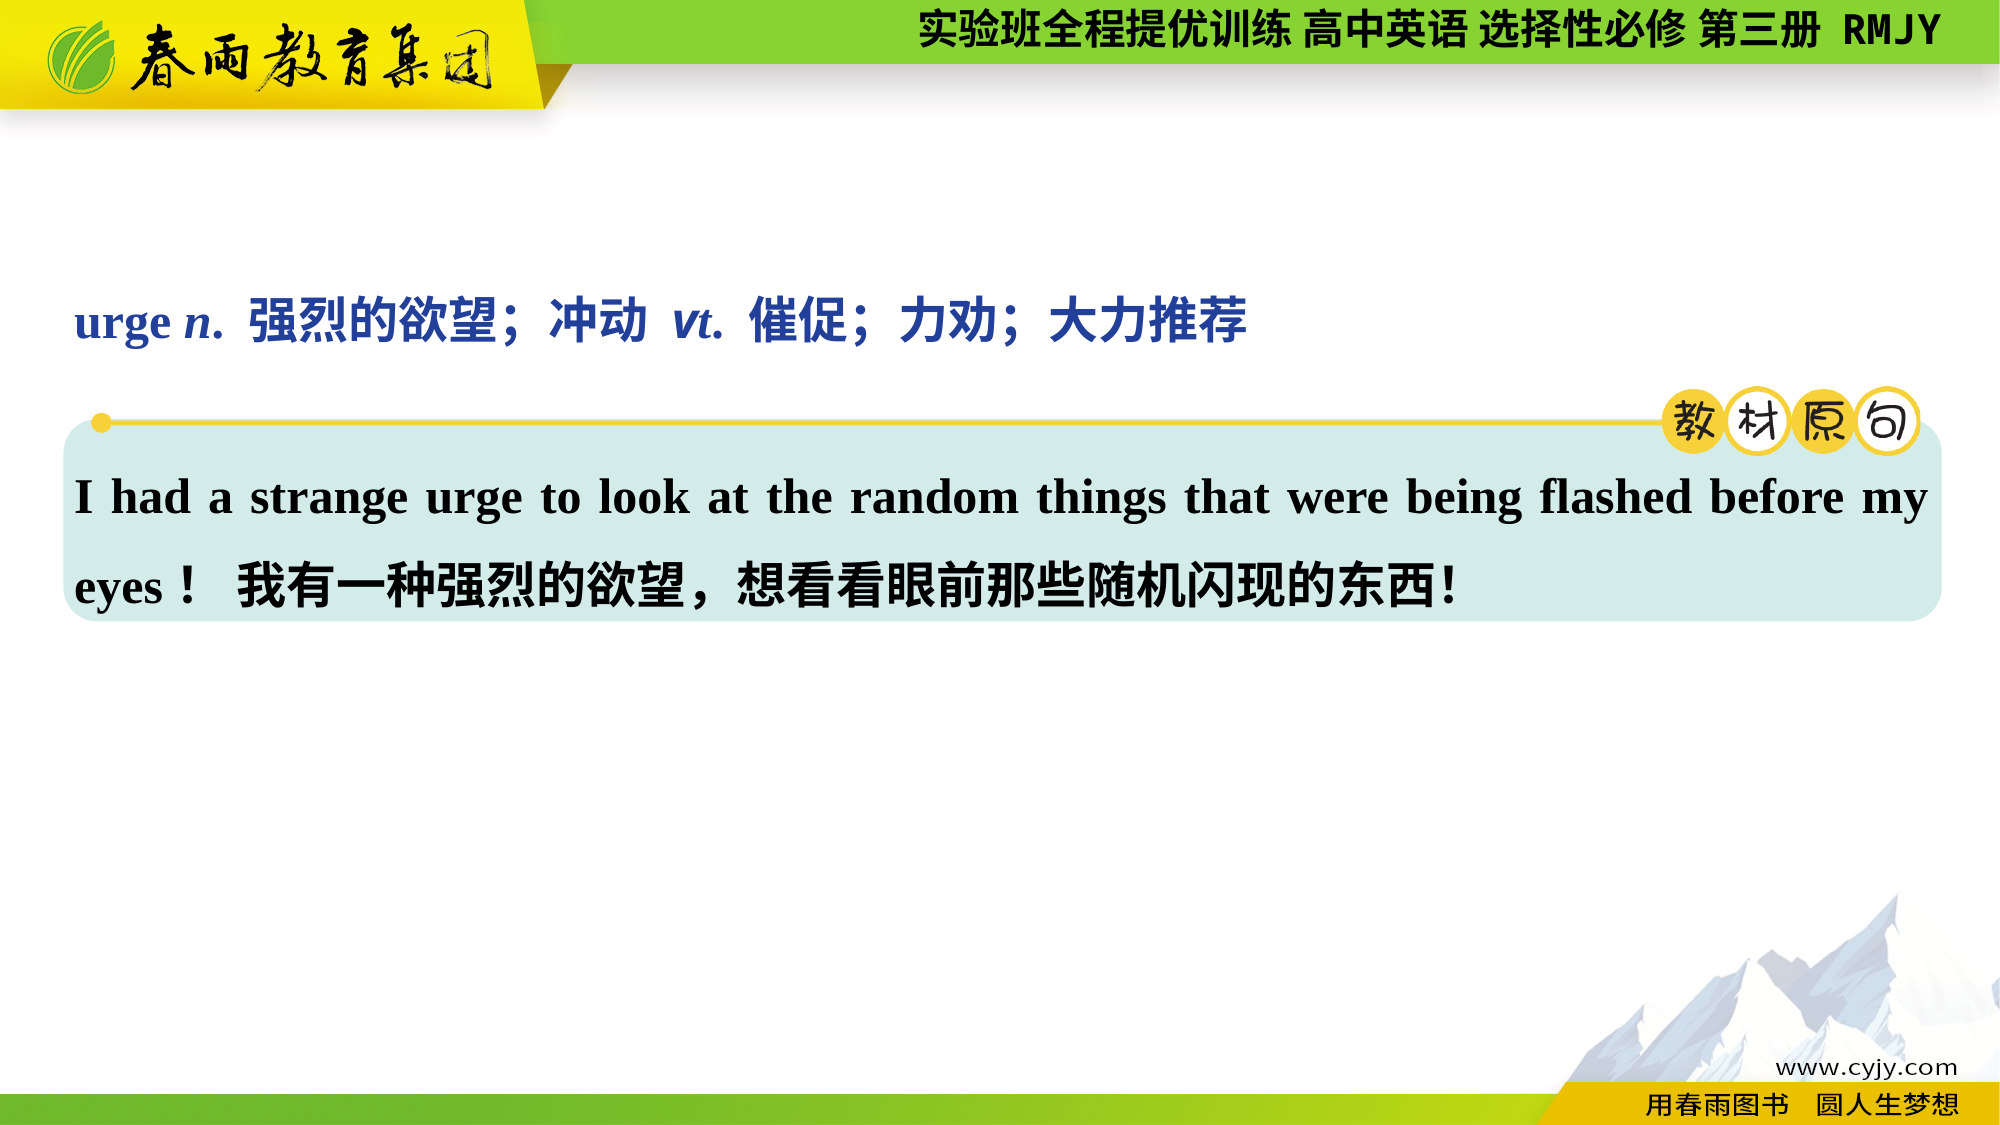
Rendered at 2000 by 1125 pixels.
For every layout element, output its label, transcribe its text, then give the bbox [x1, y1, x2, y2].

text_box I had a strange urge to look at the random things that were being flashed before my eyes！ 我有一种强烈的欲望，想看看眼前那些随机闪现的东西！ [59, 425, 1944, 621]
list urge n. 强烈的欲望；冲动 vt. 催促；力劝；大力推荐 [59, 250, 1944, 347]
picture [0, 0, 2000, 1125]
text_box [90, 386, 1921, 486]
